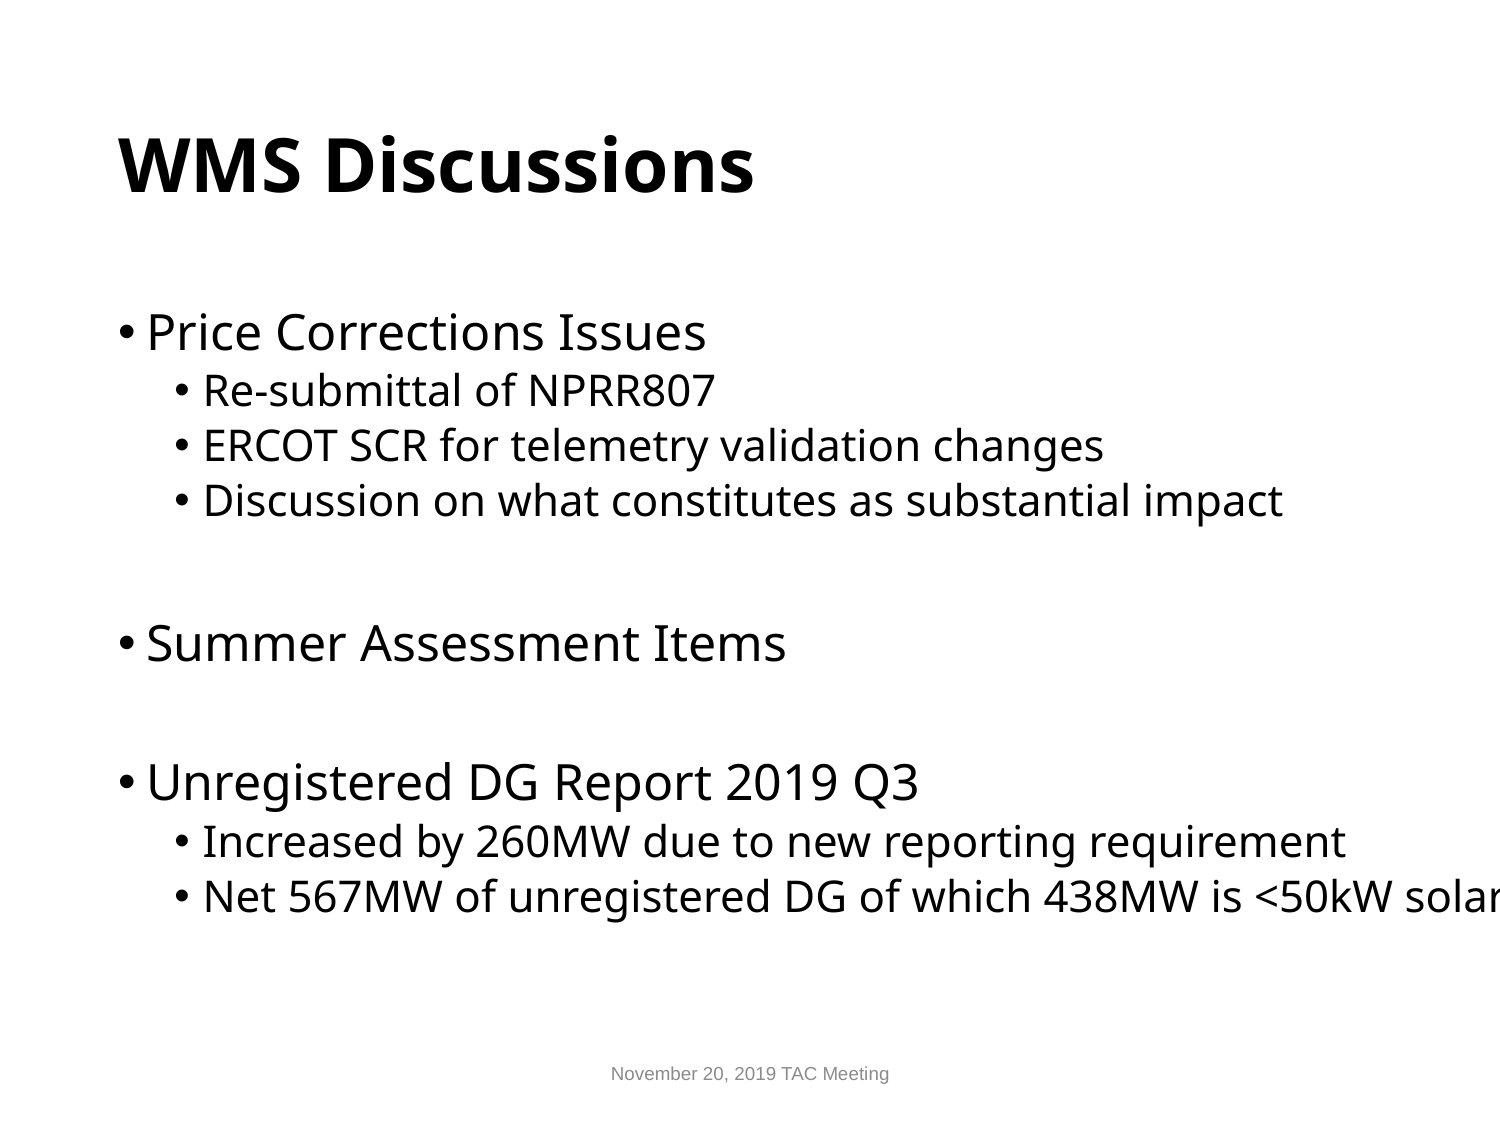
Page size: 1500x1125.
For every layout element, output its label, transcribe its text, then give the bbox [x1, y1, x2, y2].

list Price Corrections Issues Re-submittal of NPRR807 ERCOT SCR for telemetry validation changes Discussion on what constitutes as substantial impact Summer Assessment Items Unregistered DG Report 2019 Q3 Increased by 260MW due to new reporting requirement Net 567MW of unregistered DG of which 438MW is <50kW solar [103, 299, 1500, 1014]
footer November 20, 2019 TAC Meeting [496, 1042, 1004, 1103]
title WMS Discussions [103, 59, 1397, 278]
